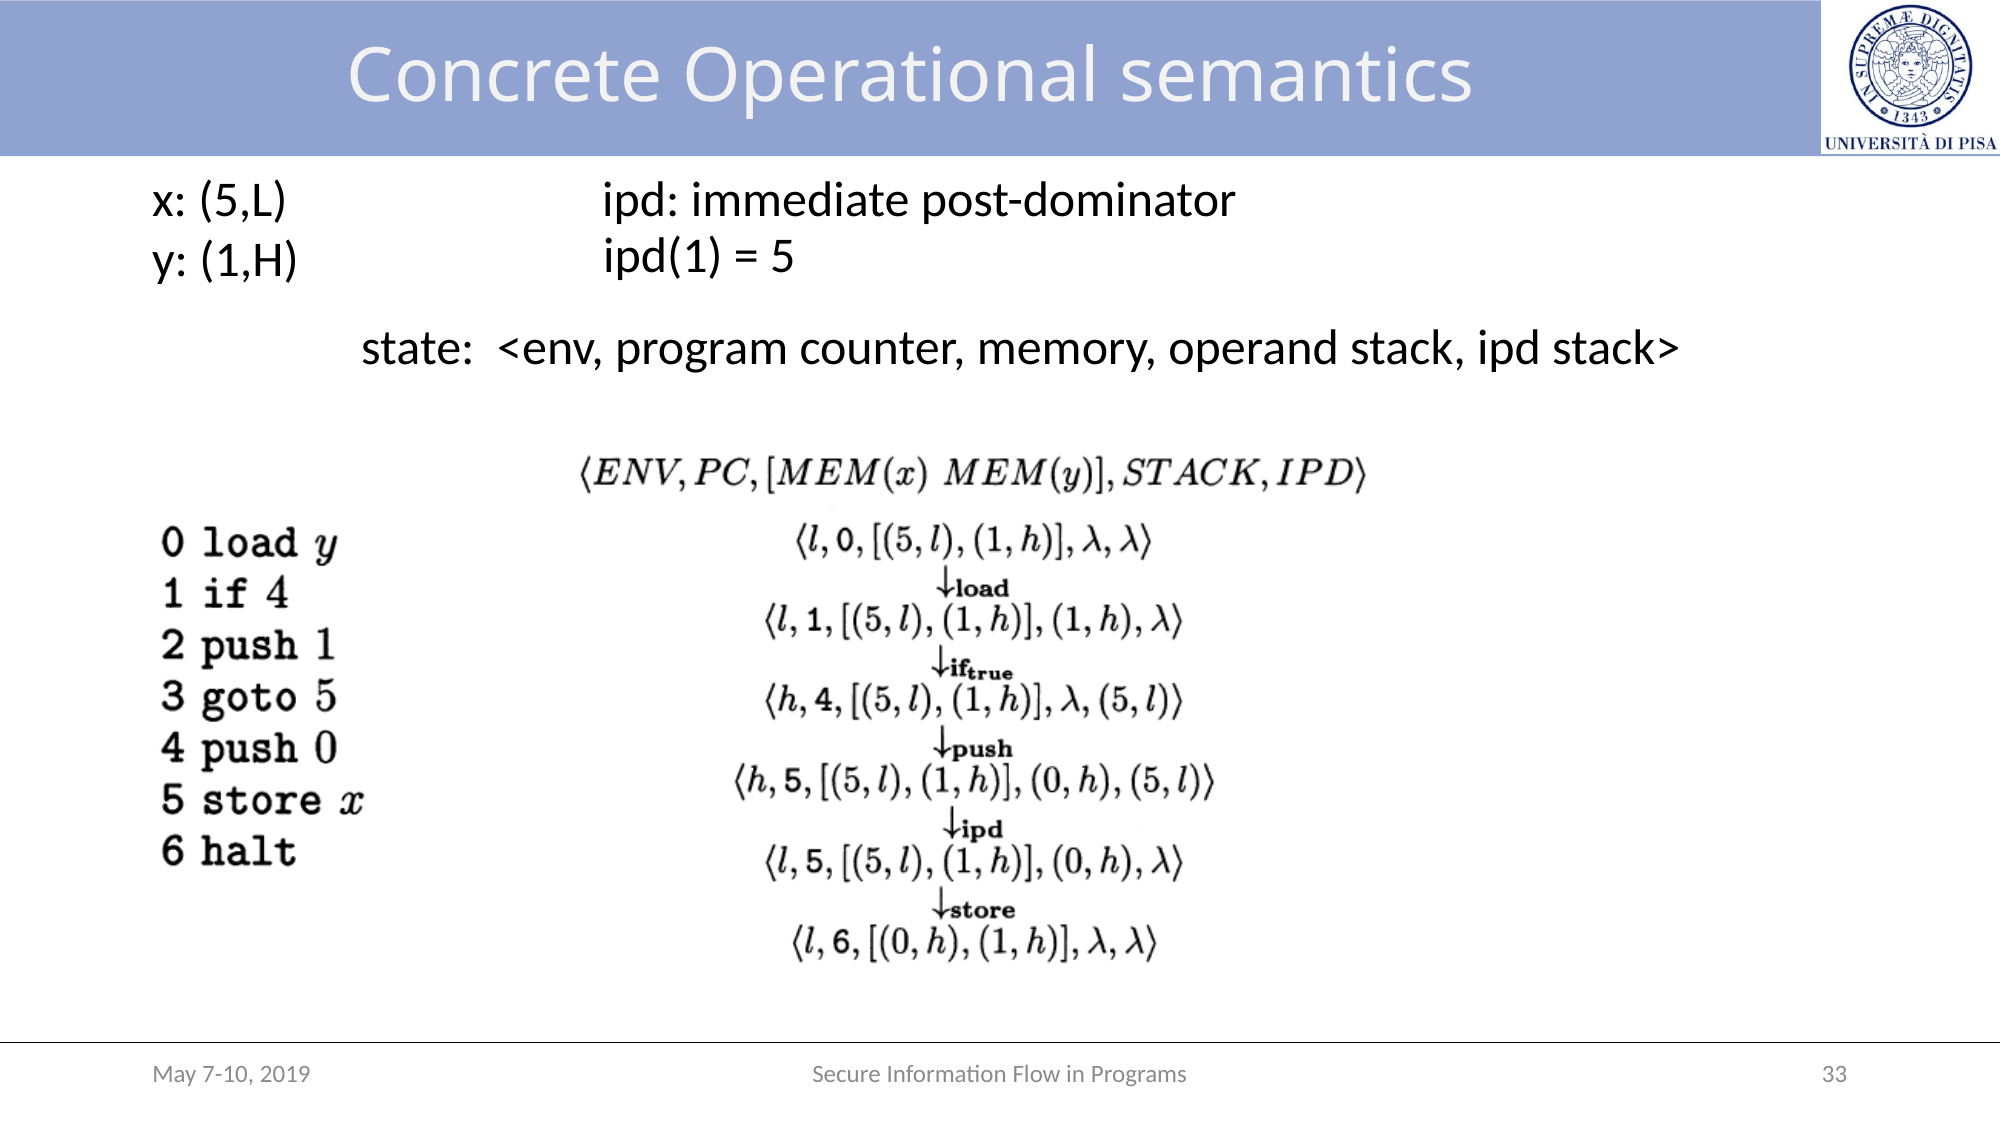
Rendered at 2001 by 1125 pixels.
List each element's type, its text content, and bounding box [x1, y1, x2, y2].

text_box state: <env, program counter, memory, operand stack, ipd stack> [346, 306, 1707, 382]
text_box ipd(1) = 5 [588, 215, 811, 291]
footer Secure Information Flow in Programs [662, 1042, 1338, 1103]
picture [137, 500, 371, 902]
text_box x: (5,L) ipd: immediate post-dominator y: (1,H) [137, 159, 1298, 355]
picture [452, 405, 1469, 977]
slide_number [137, 1042, 588, 1103]
title Concrete Operational semantics [0, 0, 1822, 154]
picture [1822, 0, 2000, 154]
slide_number 33 [1412, 1042, 1863, 1103]
